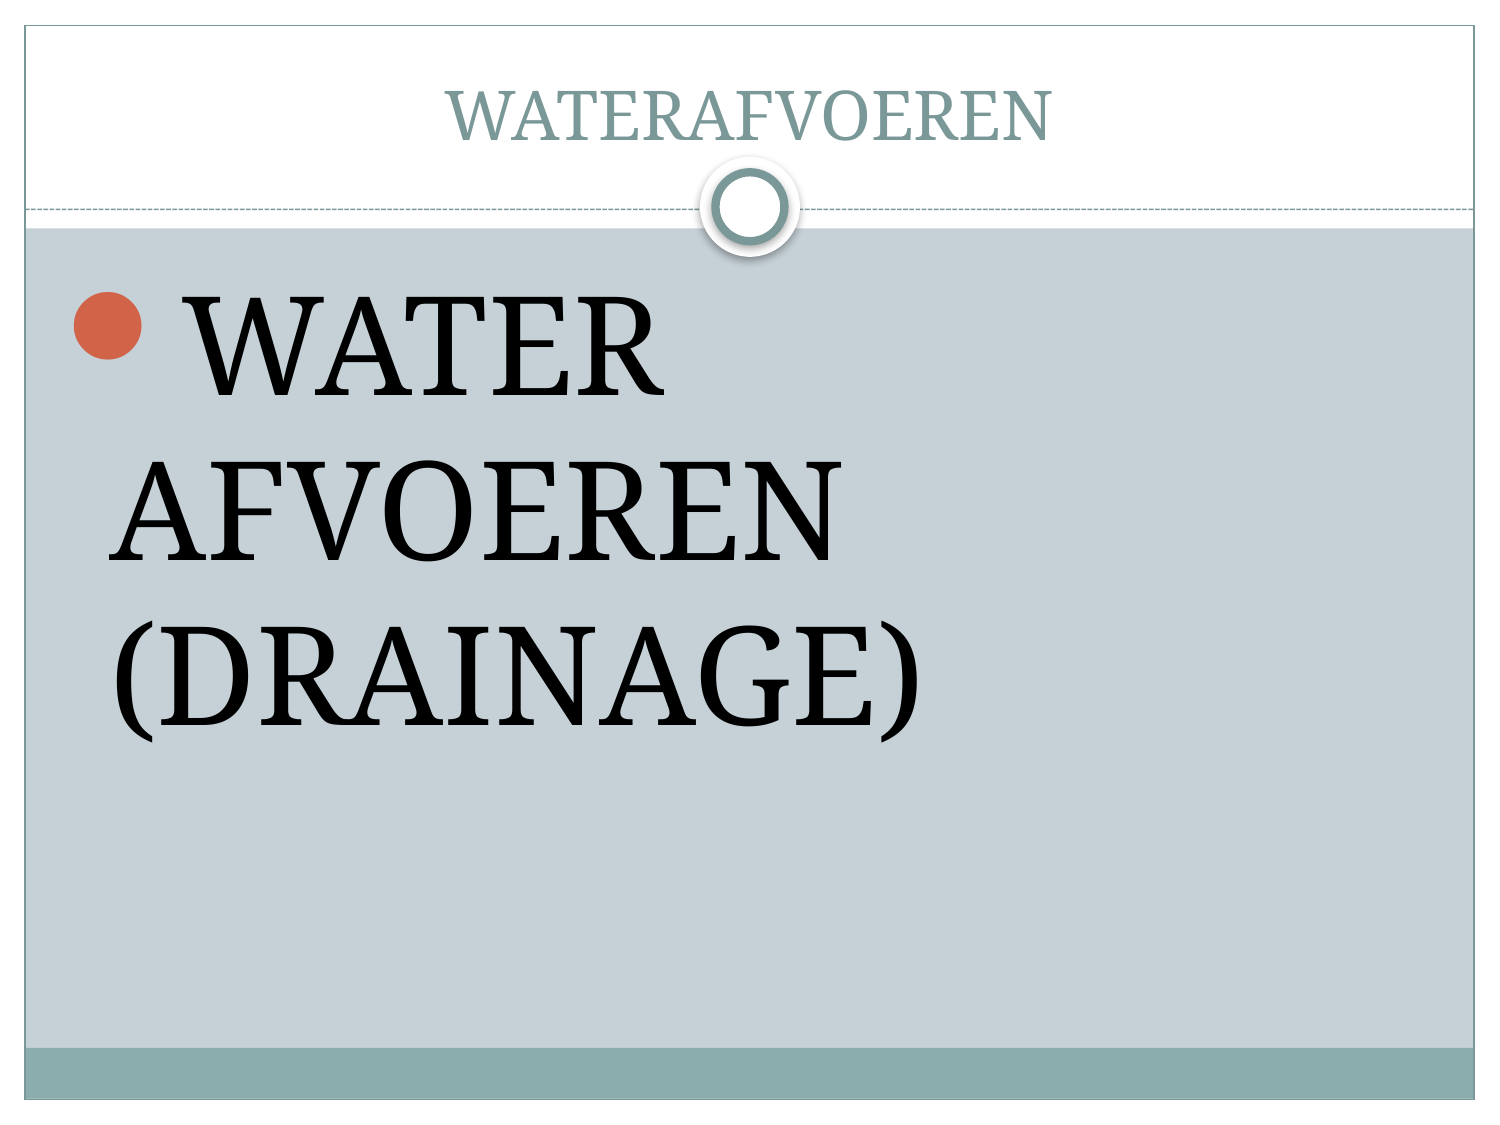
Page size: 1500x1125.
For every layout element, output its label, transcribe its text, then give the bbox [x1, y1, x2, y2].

title WATERAFVOEREN [49, 37, 1450, 162]
list WATER AFVOEREN (DRAINAGE) [49, 250, 1445, 1001]
